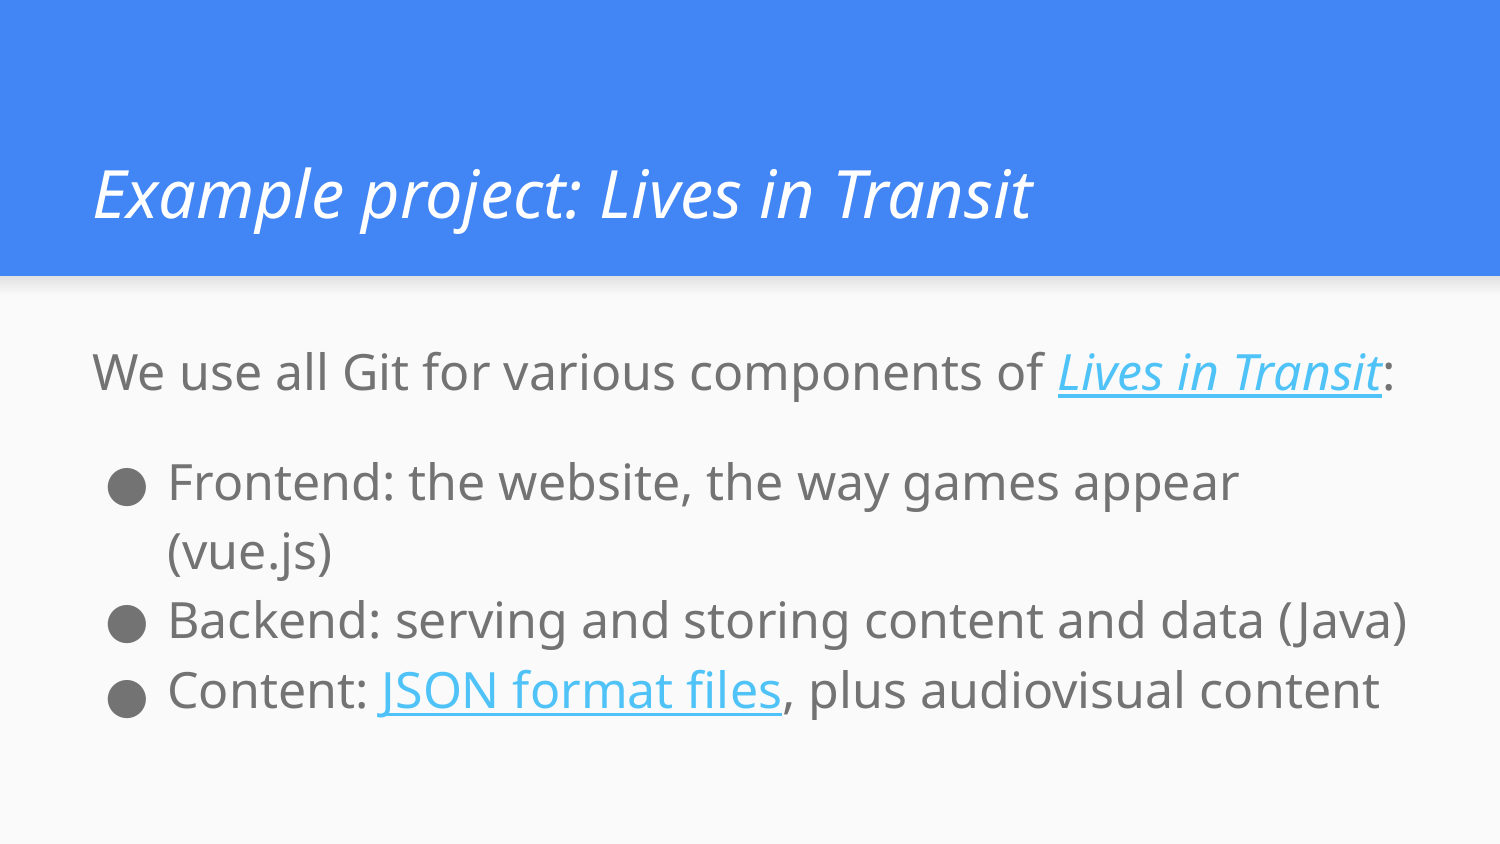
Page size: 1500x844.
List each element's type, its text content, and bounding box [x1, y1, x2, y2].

list We use all Git for various components of Lives in Transit: Frontend: the website, the way games appear (vue.js) Backend: serving and storing content and data (Java) Content: JSON format files, plus audiovisual content [77, 314, 1427, 760]
title Example project: Lives in Transit [77, 121, 1427, 248]
